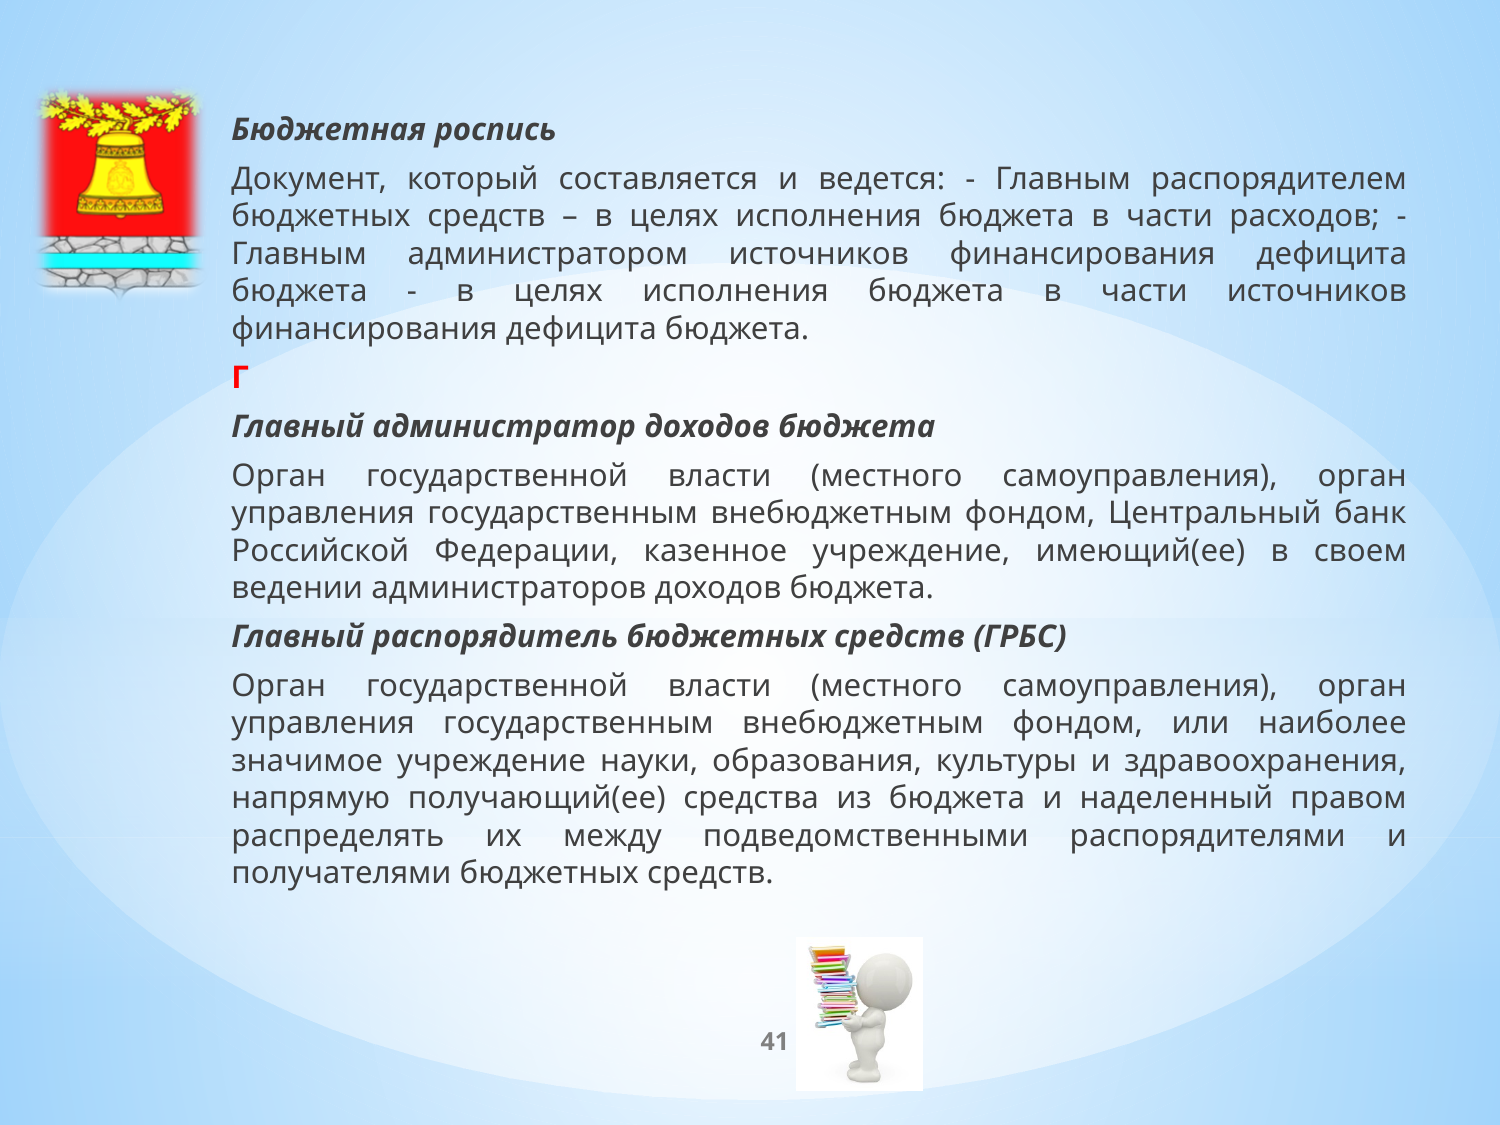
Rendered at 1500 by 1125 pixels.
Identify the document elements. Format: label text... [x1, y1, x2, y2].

list Бюджетная роспись Документ, который составляется и ведется: - Главным распорядителем бюджетных средств – в целях исполнения бюджета в части расходов; - Главным администратором источников финансирования дефицита бюджета - в целях исполнения бюджета в части источников финансирования дефицита бюджета. Г Главный администратор доходов бюджета Орган государственной власти (местного самоуправления), орган управления государственным внебюджетным фондом, Центральный банк Российской Федерации, казенное учреждение, имеющий(ее) в своем ведении администраторов доходов бюджета. Главный распорядитель бюджетных средств (ГРБС) Орган государственной власти (местного самоуправления), орган управления государственным внебюджетным фондом, или наиболее значимое учреждение науки, образования, культуры и здравоохранения, напрямую получающий(ее) средства из бюджета и наделенный правом распределять их между подведомственными распорядителями и получателями бюджетных средств. [209, 101, 1424, 906]
picture [796, 937, 923, 1092]
picture [29, 81, 210, 307]
slide_number 41 [624, 1012, 790, 1073]
